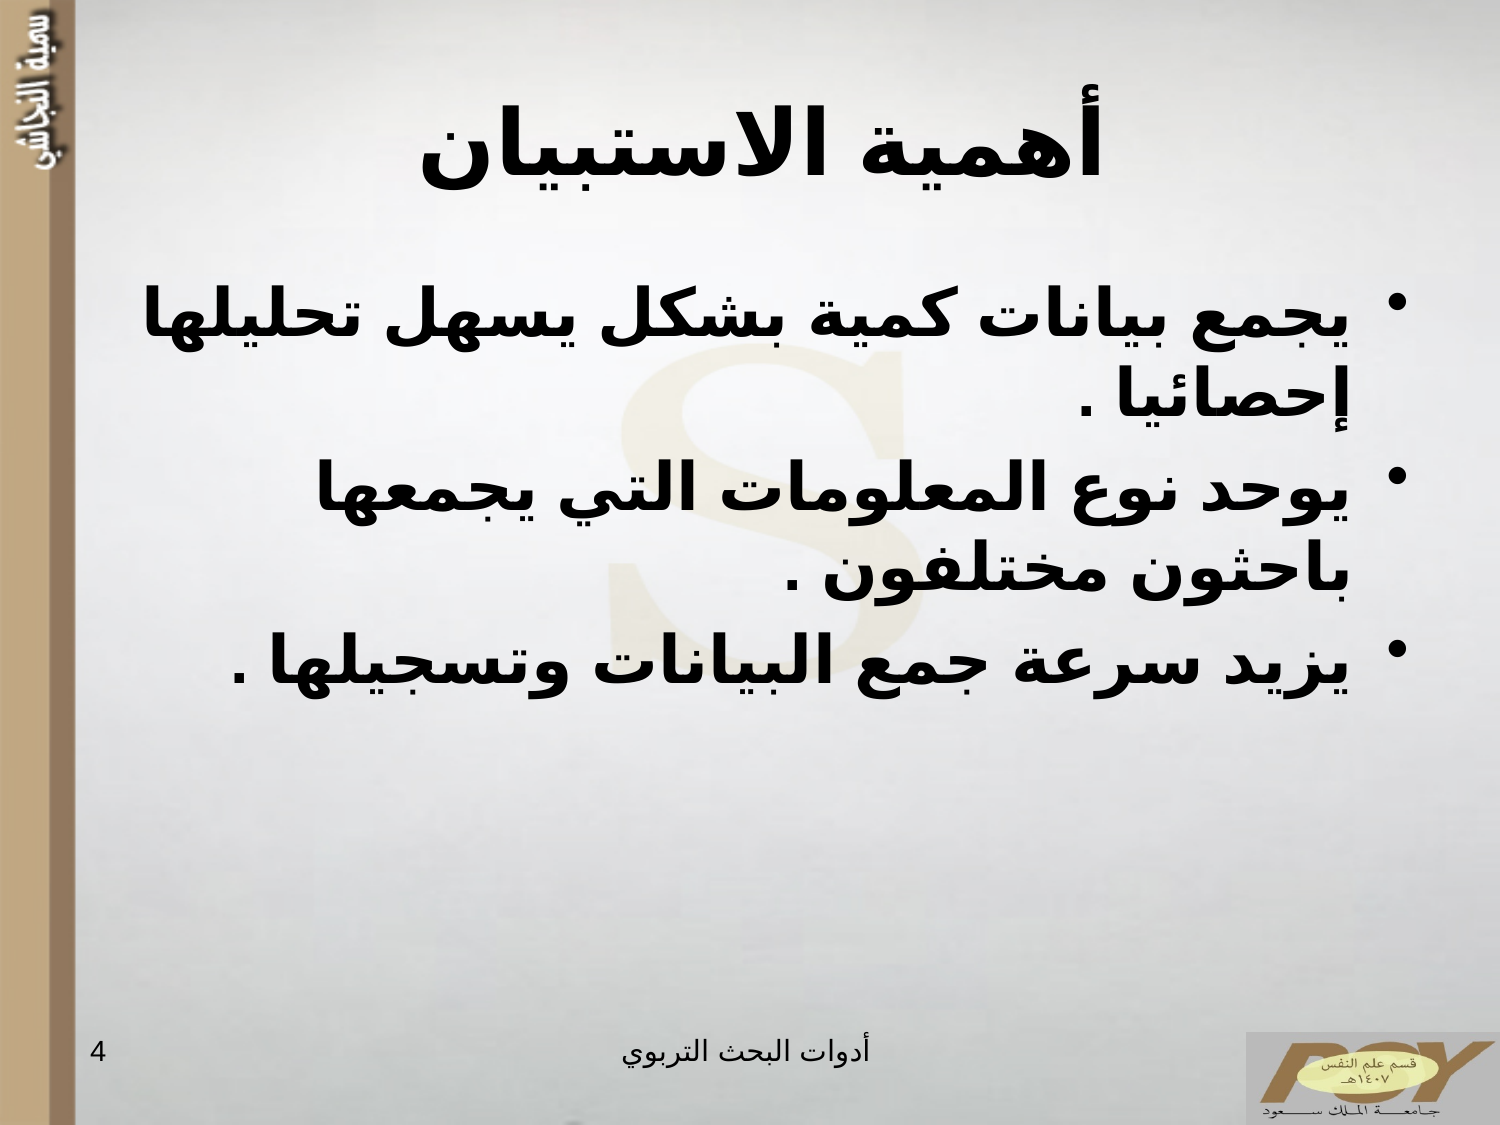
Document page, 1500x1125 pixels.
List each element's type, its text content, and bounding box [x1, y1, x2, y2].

list يجمع بيانات كمية بشكل يسهل تحليلها إحصائيا . يوحد نوع المعلومات التي يجمعها باحثون مختلفون . يزيد سرعة جمع البيانات وتسجيلها . [75, 262, 1425, 1005]
footer أدوات البحث التربوي [512, 1024, 988, 1103]
slide_number 4 [75, 1024, 425, 1103]
title أهمية الاستبيان [75, 45, 1425, 233]
picture [0, 0, 1500, 1125]
